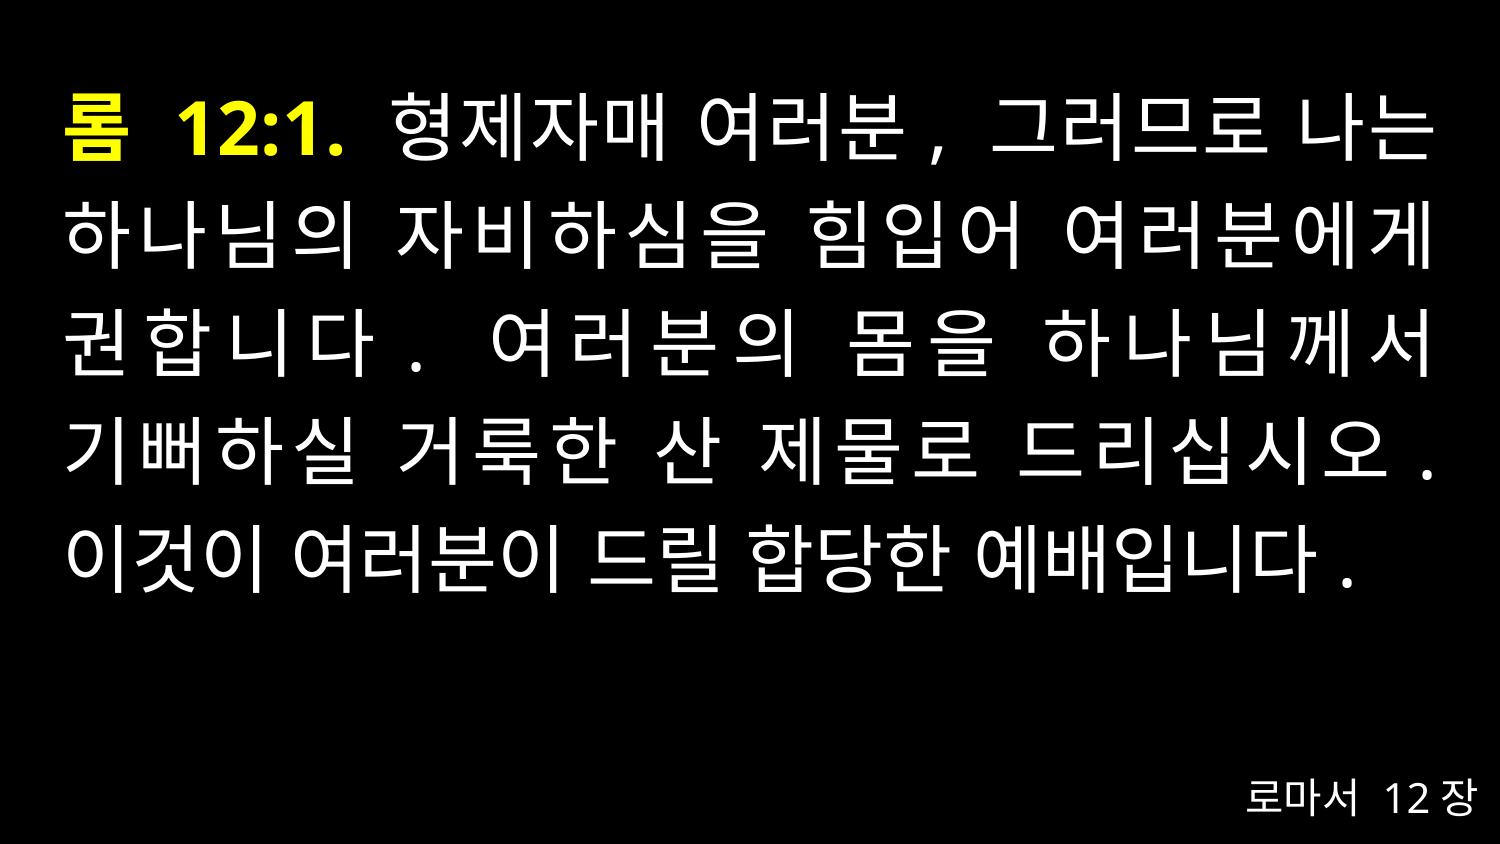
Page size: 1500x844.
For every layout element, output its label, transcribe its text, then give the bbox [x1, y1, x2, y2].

subtitle 로마서 12장 [916, 770, 1500, 844]
title 롬 12:1. 형제자매 여러분, 그러므로 나는 하나님의 자비하심을 힘입어 여러분에게 권합니다. 여러분의 몸을 하나님께서 기뻐하실 거룩한 산 제물로 드리십시오. 이것이 여러분이 드릴 합당한 예배입니다. [0, 0, 1500, 844]
